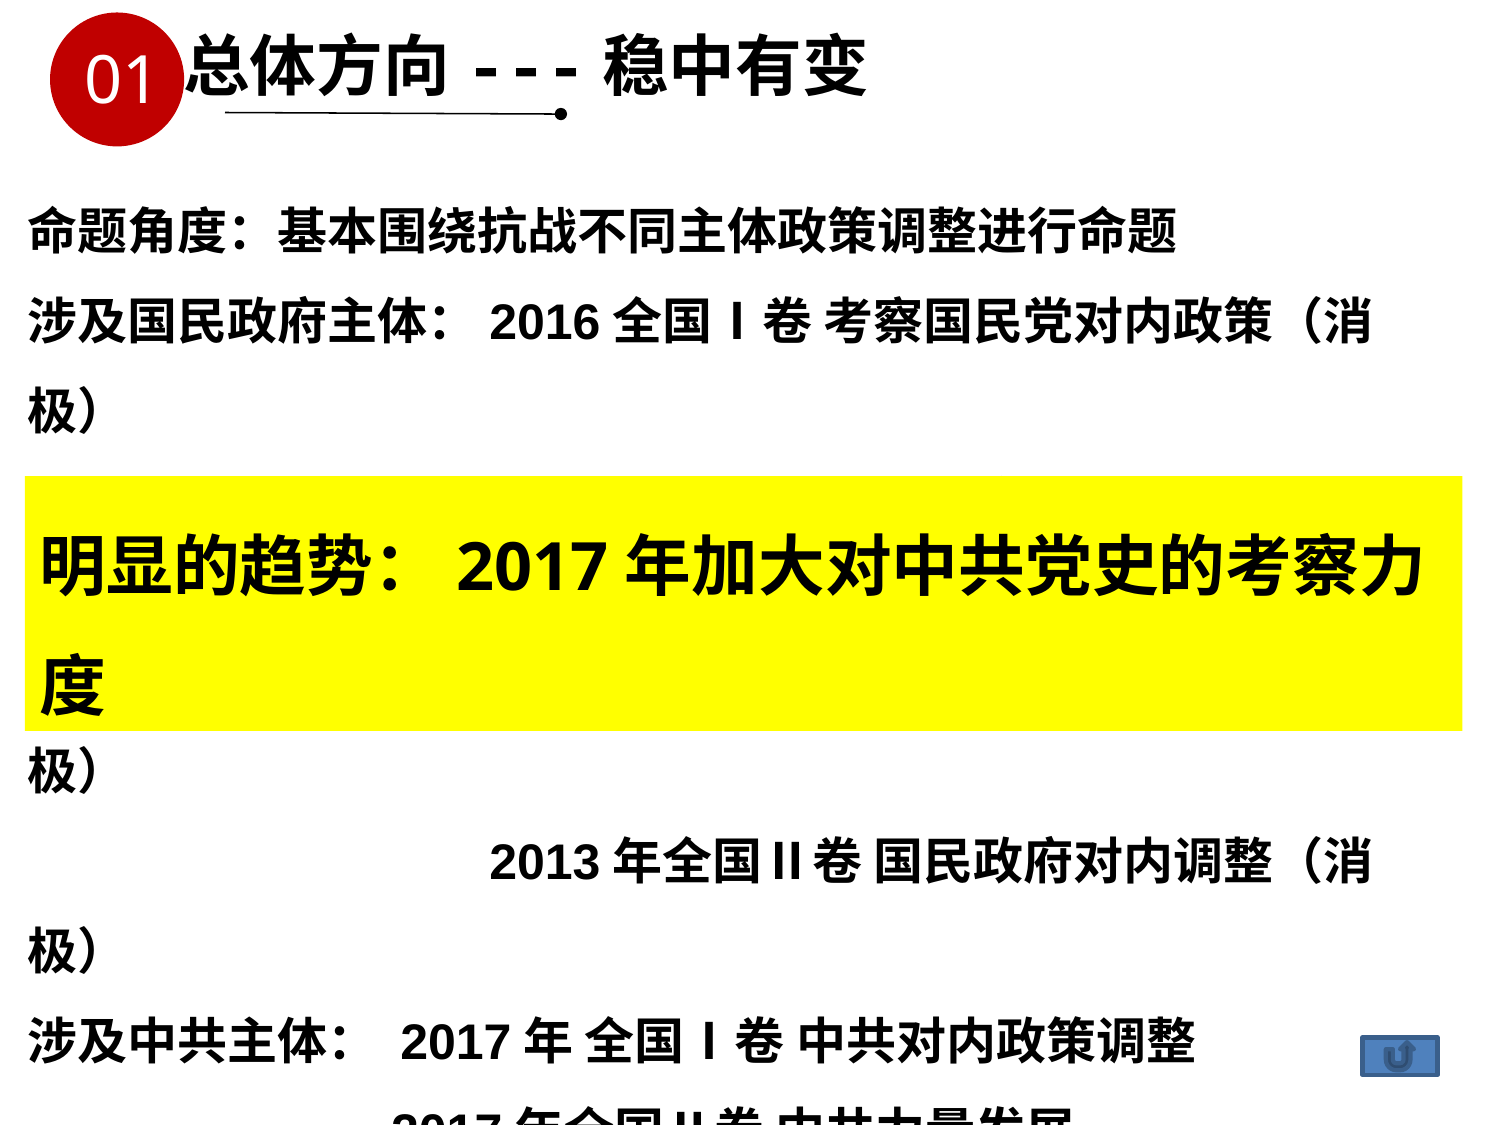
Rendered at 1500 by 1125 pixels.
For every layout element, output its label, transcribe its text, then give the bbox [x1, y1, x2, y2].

text_box 明显的趋势：2017年加大对中共党史的考察力度 [24, 476, 1463, 731]
text_box [1360, 1035, 1440, 1077]
text_box 总体方向---稳中有变 [168, 16, 884, 112]
text_box 命题角度：基本围绕抗战不同主体政策调整进行命题 涉及国民政府主体：2016全国Ⅰ卷 考察国民党对内政策（消极） 2015全国Ⅰ卷 国民政府的抗战准备（积极） 2014年全国Ⅱ卷 国民政府外交政策（积极） 2013年全国Ⅱ卷 国民政府对内调整（消极） 涉及中共主体： 2017年 全国Ⅰ卷 中共对内政策调整 2017年全国Ⅱ卷 中共力量发展 涉及日本主体：2015年全国Ⅱ卷日本以战养战侵略目的 [12, 162, 1475, 1125]
text_box 01 [69, 29, 188, 124]
text_box [47, 10, 170, 149]
